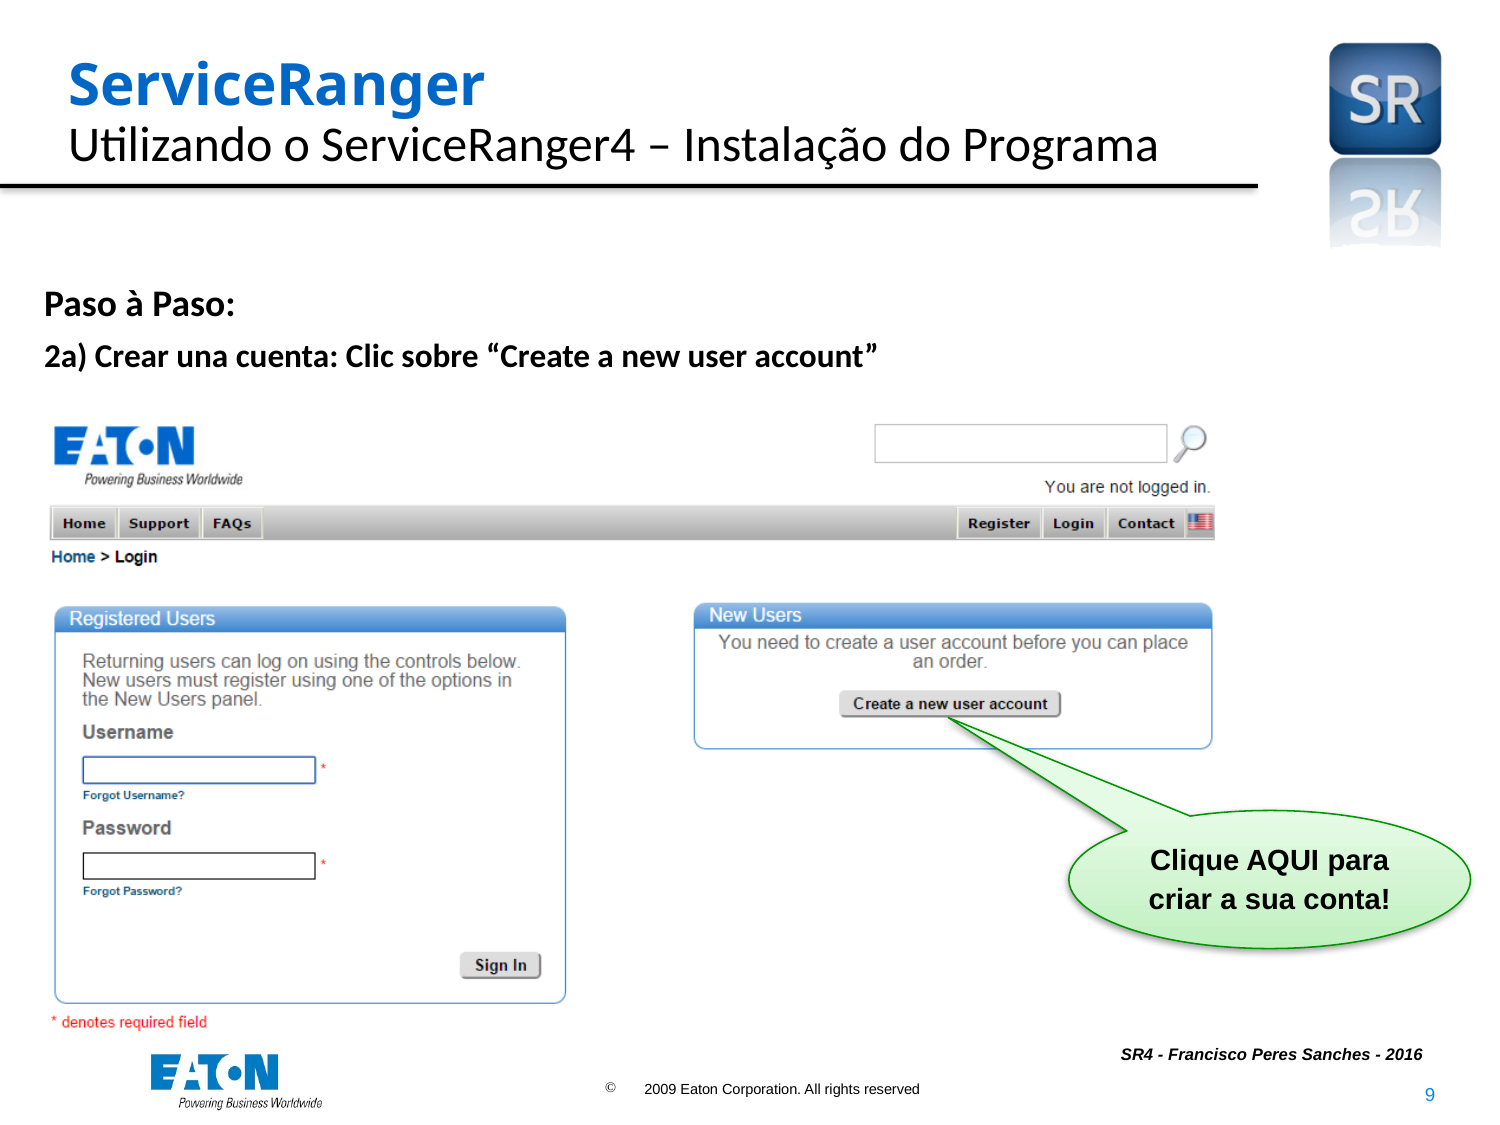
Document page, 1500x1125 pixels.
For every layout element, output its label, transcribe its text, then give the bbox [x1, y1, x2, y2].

text_box Paso à Paso: 2a) Crear una cuenta: Clic sobre “Create a new user account” [29, 267, 1447, 446]
title ServiceRanger Utilizando o ServiceRanger4 – Instalação do Programa [53, 0, 1354, 180]
picture [38, 417, 1249, 1118]
text_box Clique AQUI para criar a sua conta! [1254, 809, 1472, 950]
